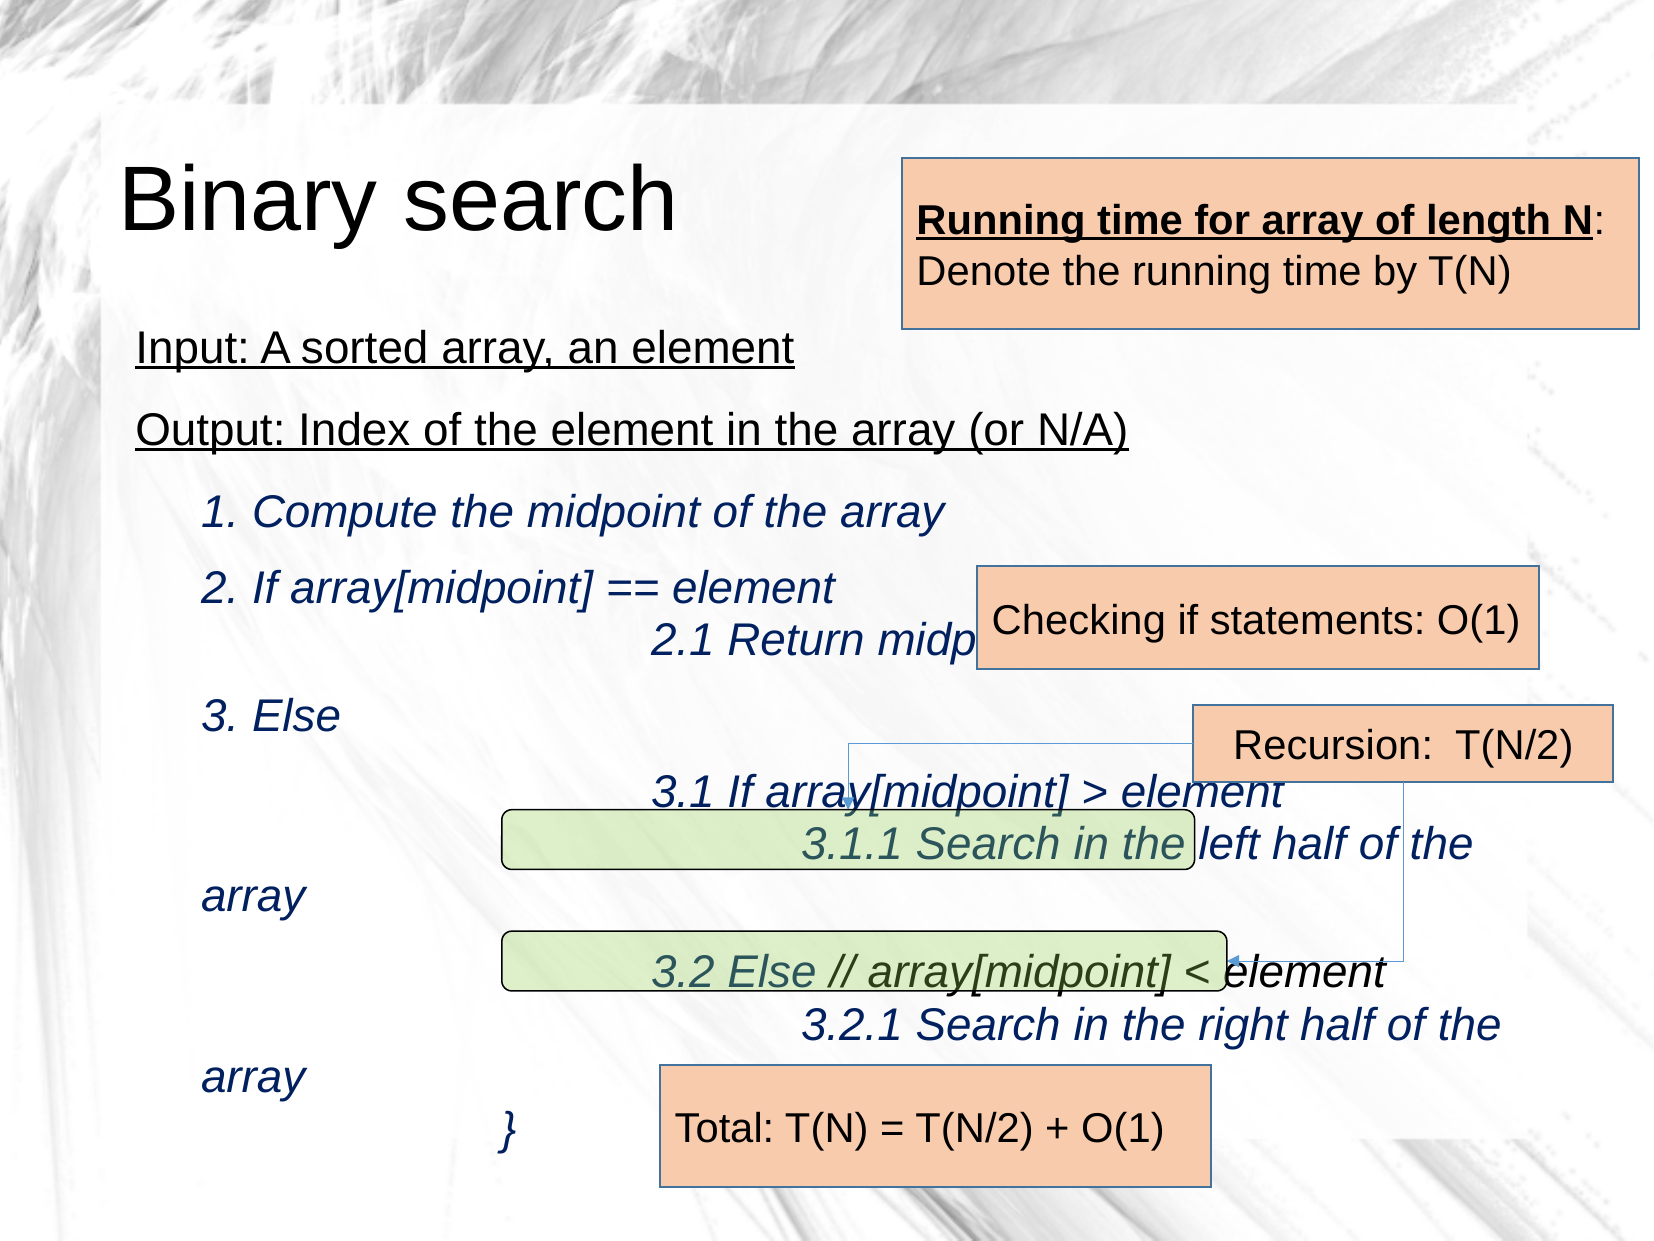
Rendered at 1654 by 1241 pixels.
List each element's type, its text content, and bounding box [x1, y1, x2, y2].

text_box [501, 931, 1227, 991]
title Binary search [118, 112, 1506, 281]
text_box [501, 809, 1195, 870]
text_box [848, 743, 1194, 810]
text_box Running time for array of length N: Denote the running time by T(N) [901, 157, 1640, 329]
list Input: A sorted array, an element Output: Index of the element in the array (or N/A) 1. Compute the midpoint of the array 2. If array[midpoint] == element 2.1 Return midpoint 3. Else 3.1 If array[midpoint] > element 3.1.1 Search in the left half of the array 3.2 Else // array[midpoint] < element 3.2.1 Search in the right half of the array } [118, 319, 1571, 1109]
text_box Checking if statements: O(1) [976, 566, 1540, 670]
text_box Recursion: T(N/2) [1193, 705, 1614, 782]
text_box Total: T(N) = T(N/2) + O(1) [659, 1065, 1211, 1187]
picture [0, 0, 1654, 1241]
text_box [1225, 782, 1405, 960]
